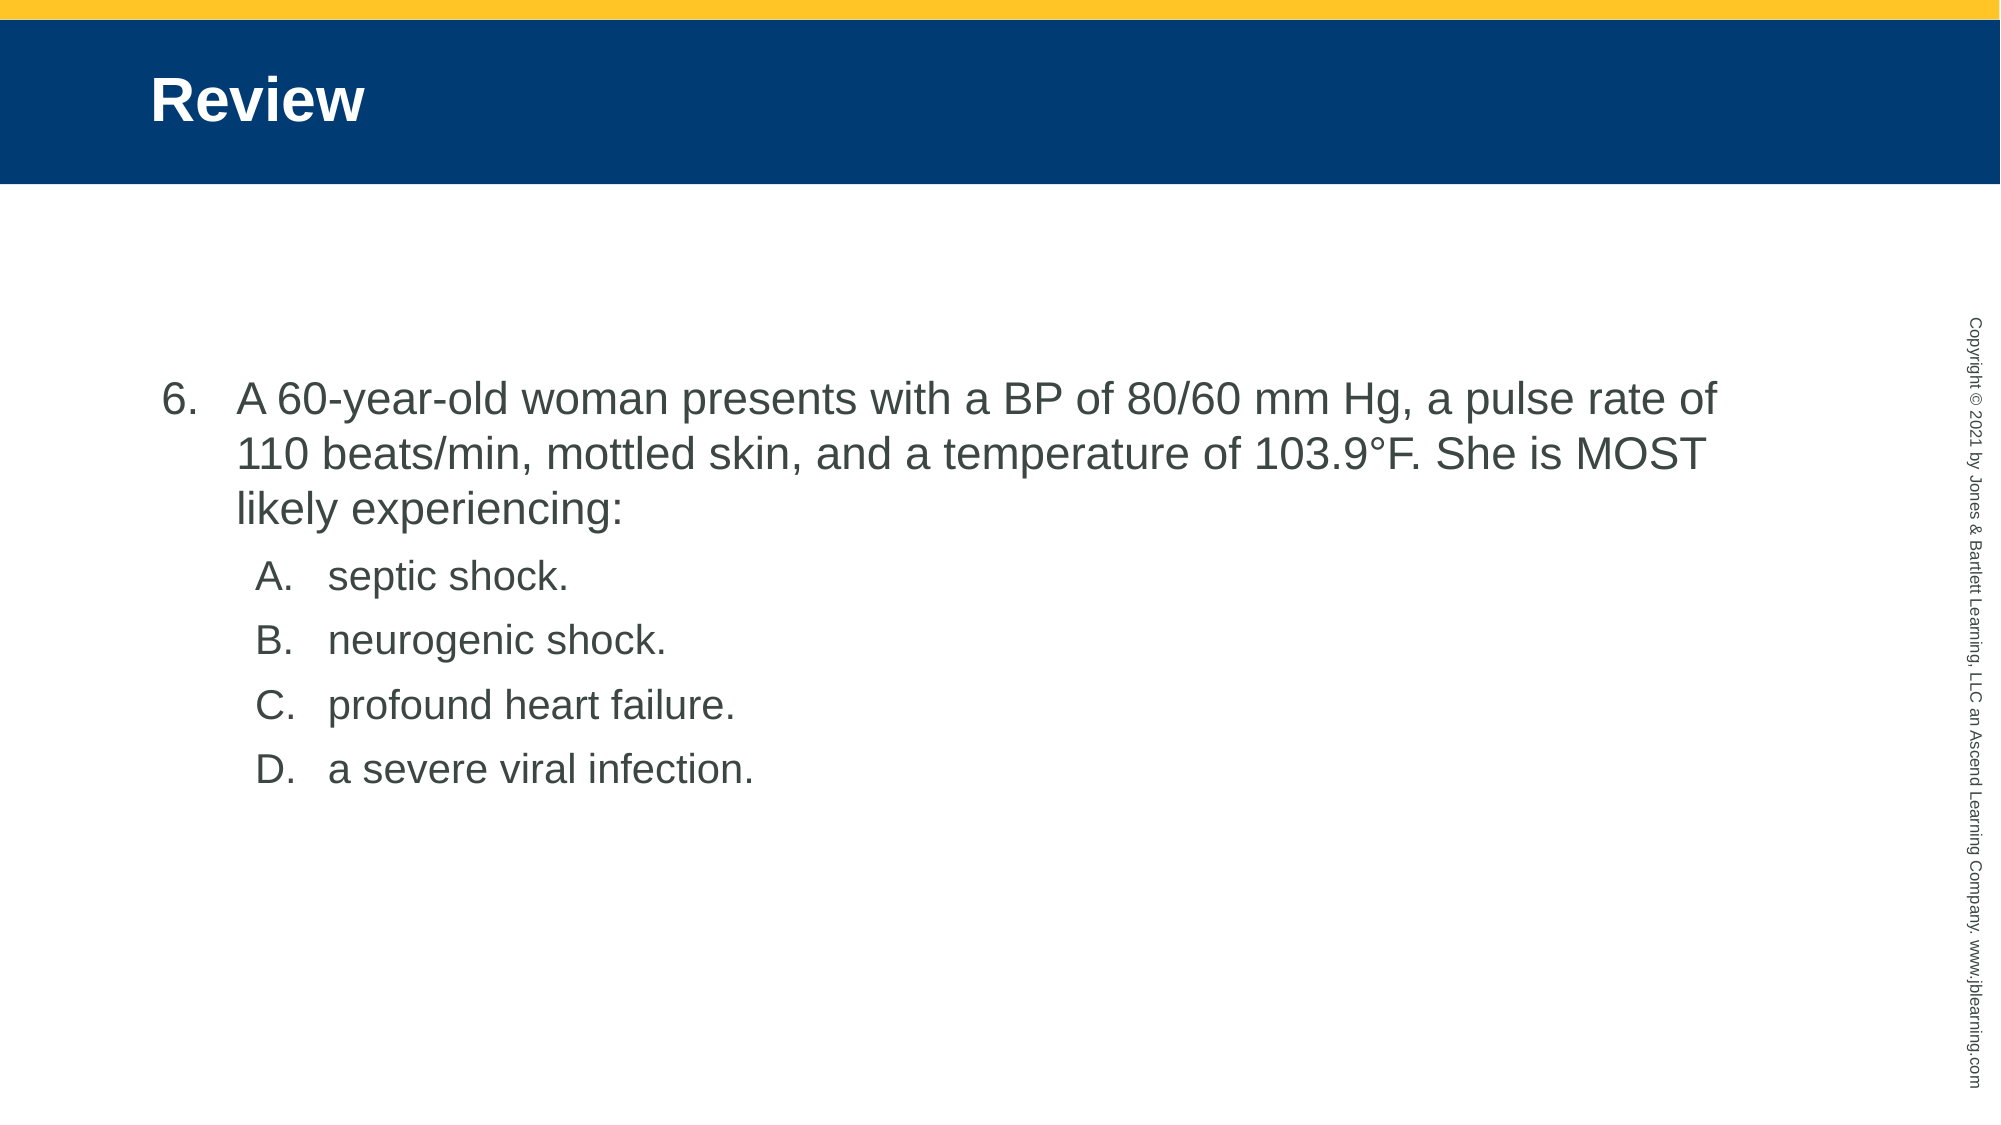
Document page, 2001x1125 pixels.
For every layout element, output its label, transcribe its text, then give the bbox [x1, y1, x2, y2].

list A 60-year-old woman presents with a BP of 80/60 mm Hg, a pulse rate of 110 beats/min, mottled skin, and a temperature of 103.9°F. She is MOST likely experiencing: septic shock. neurogenic shock. profound heart failure. a severe viral infection. [146, 361, 1859, 1016]
title Review [0, 19, 2000, 185]
